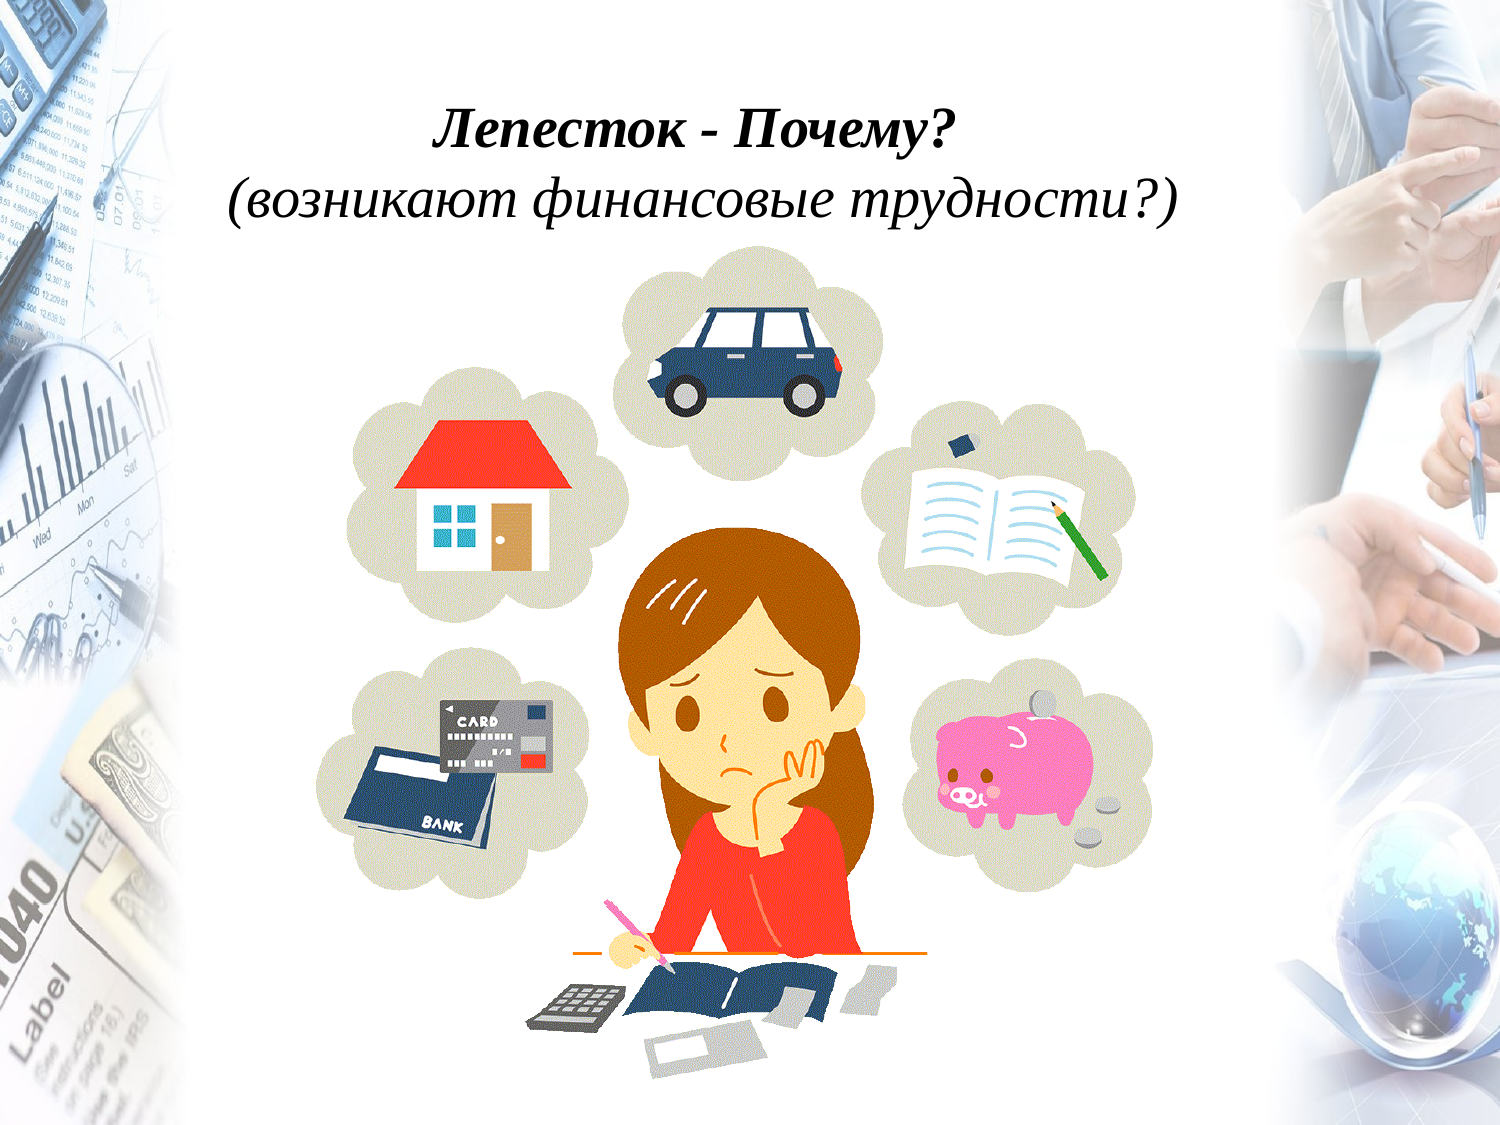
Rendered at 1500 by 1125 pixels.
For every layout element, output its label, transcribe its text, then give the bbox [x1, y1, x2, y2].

text_box Лепесток - Почему? (возникают финансовые трудности?) [152, 81, 1254, 282]
picture [0, 0, 1500, 1125]
